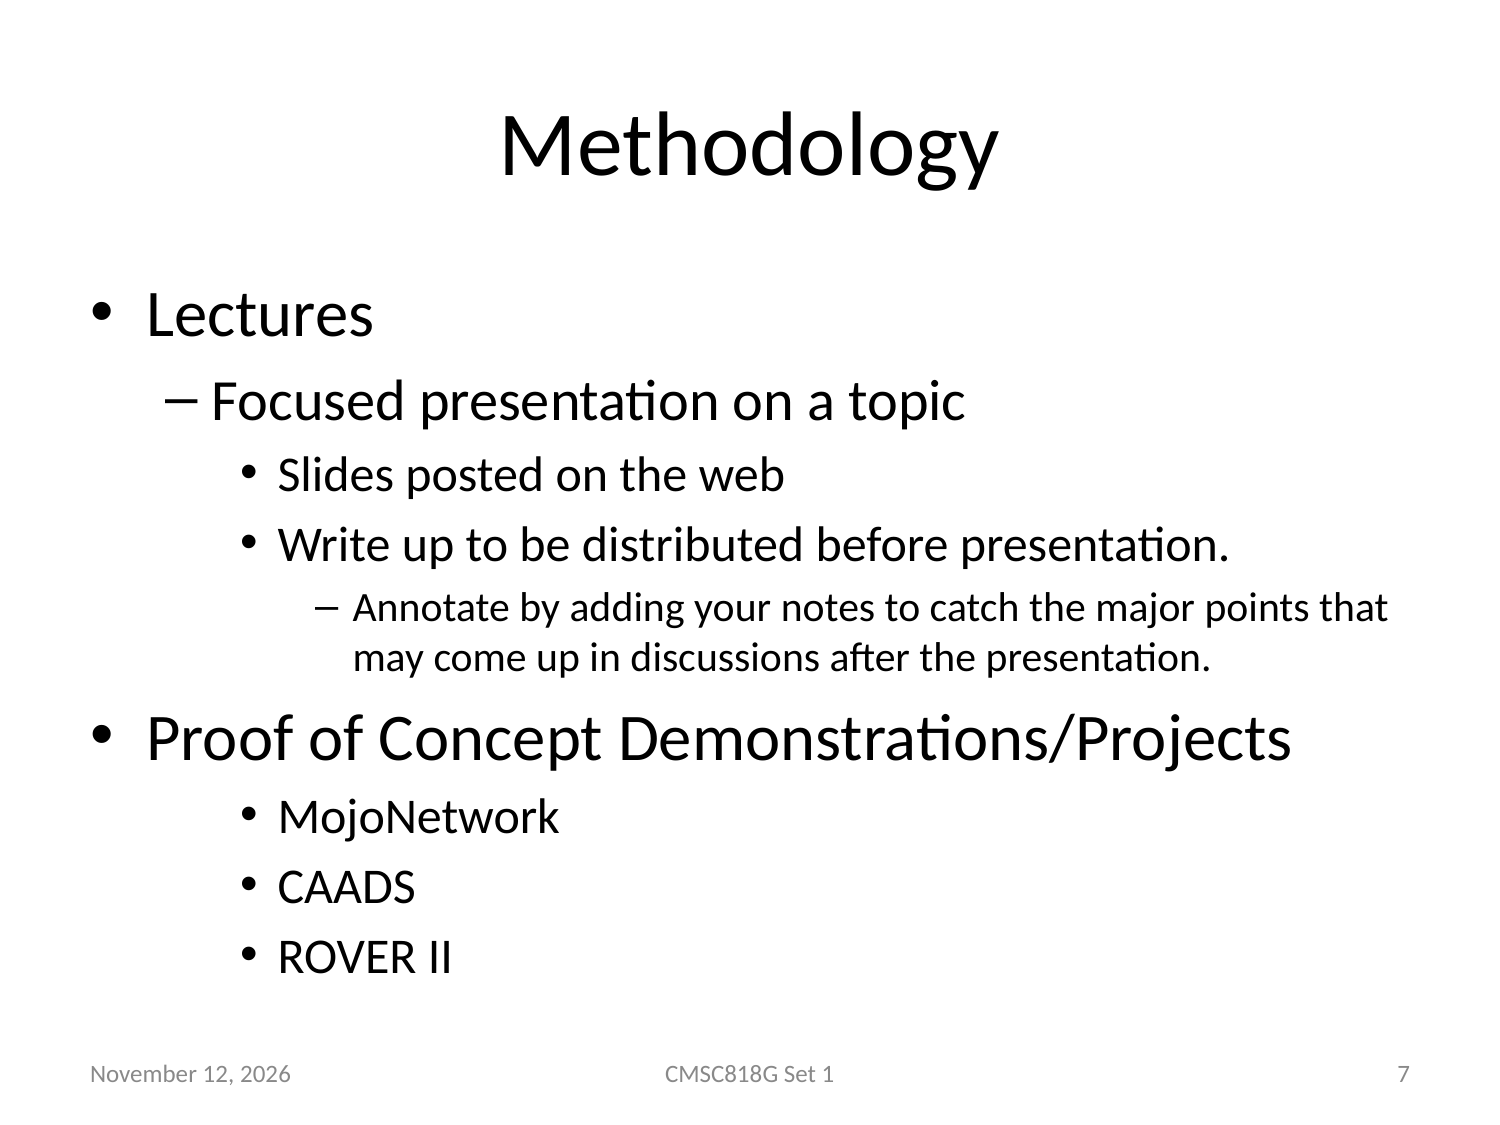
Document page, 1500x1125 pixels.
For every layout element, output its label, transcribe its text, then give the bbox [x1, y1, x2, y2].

footer CMSC818G Set 1 [512, 1042, 988, 1103]
list Lectures Focused presentation on a topic Slides posted on the web Write up to be distributed before presentation. Annotate by adding your notes to catch the major points that may come up in discussions after the presentation. Proof of Concept Demonstrations/Projects MojoNetwork CAADS ROVER II [75, 262, 1425, 1005]
title Methodology [75, 45, 1425, 233]
slide_number 7 [1074, 1042, 1425, 1103]
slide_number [75, 1042, 425, 1103]
